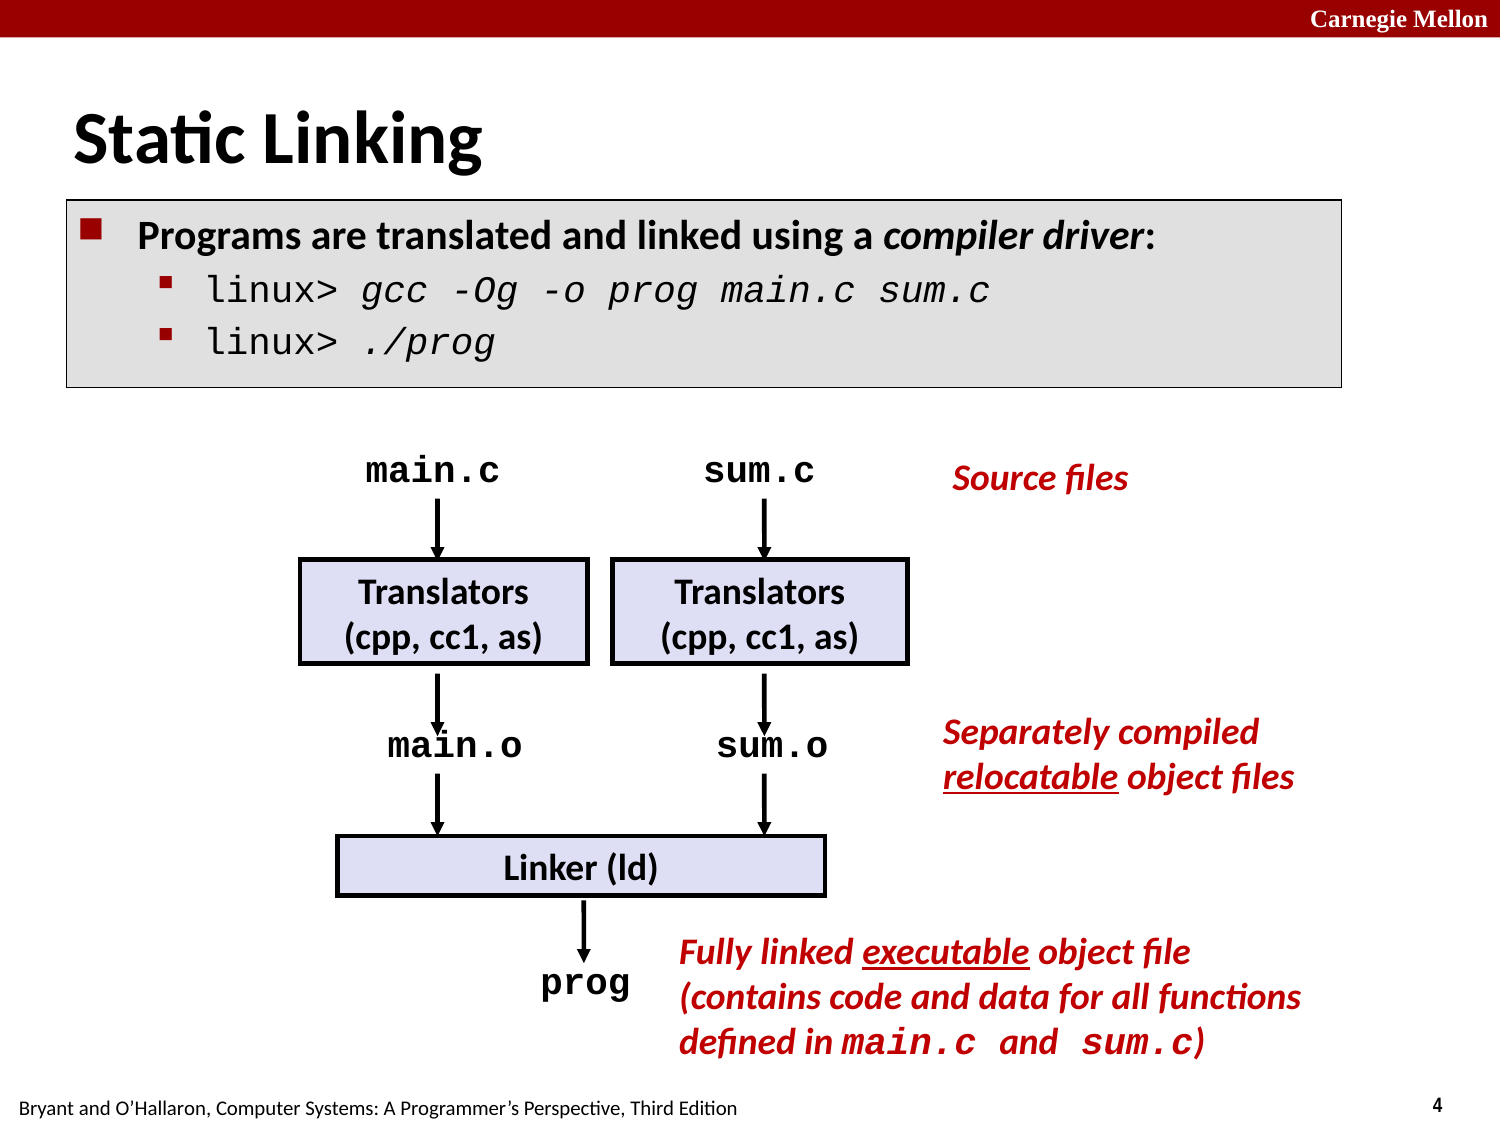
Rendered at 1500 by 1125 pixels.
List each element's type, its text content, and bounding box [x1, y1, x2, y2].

text_box [758, 673, 771, 737]
text_box [577, 900, 591, 964]
text_box Source files [937, 446, 1144, 506]
text_box main.o [372, 712, 538, 773]
title Static Linking [58, 71, 1305, 197]
text_box prog [525, 949, 646, 1010]
text_box Translators (cpp, cc1, as) [299, 559, 588, 664]
text_box [758, 498, 771, 562]
text_box [758, 773, 771, 837]
text_box Separately compiled relocatable object files [928, 699, 1310, 805]
text_box main.c [350, 437, 516, 498]
text_box Fully linked executable object file (contains code and data for all functions defined in main.c and sum.c) [664, 919, 1317, 1070]
text_box [431, 498, 444, 559]
text_box [431, 673, 444, 737]
text_box sum.c [688, 437, 831, 498]
text_box [431, 773, 444, 837]
text_box Linker (ld) [337, 836, 825, 896]
text_box sum.o [700, 712, 844, 773]
text_box Translators (cpp, cc1, as) [612, 559, 908, 664]
list Programs are translated and linked using a compiler driver: linux> gcc -Og -o prog main.c sum.c linux> ./prog [66, 199, 1342, 388]
